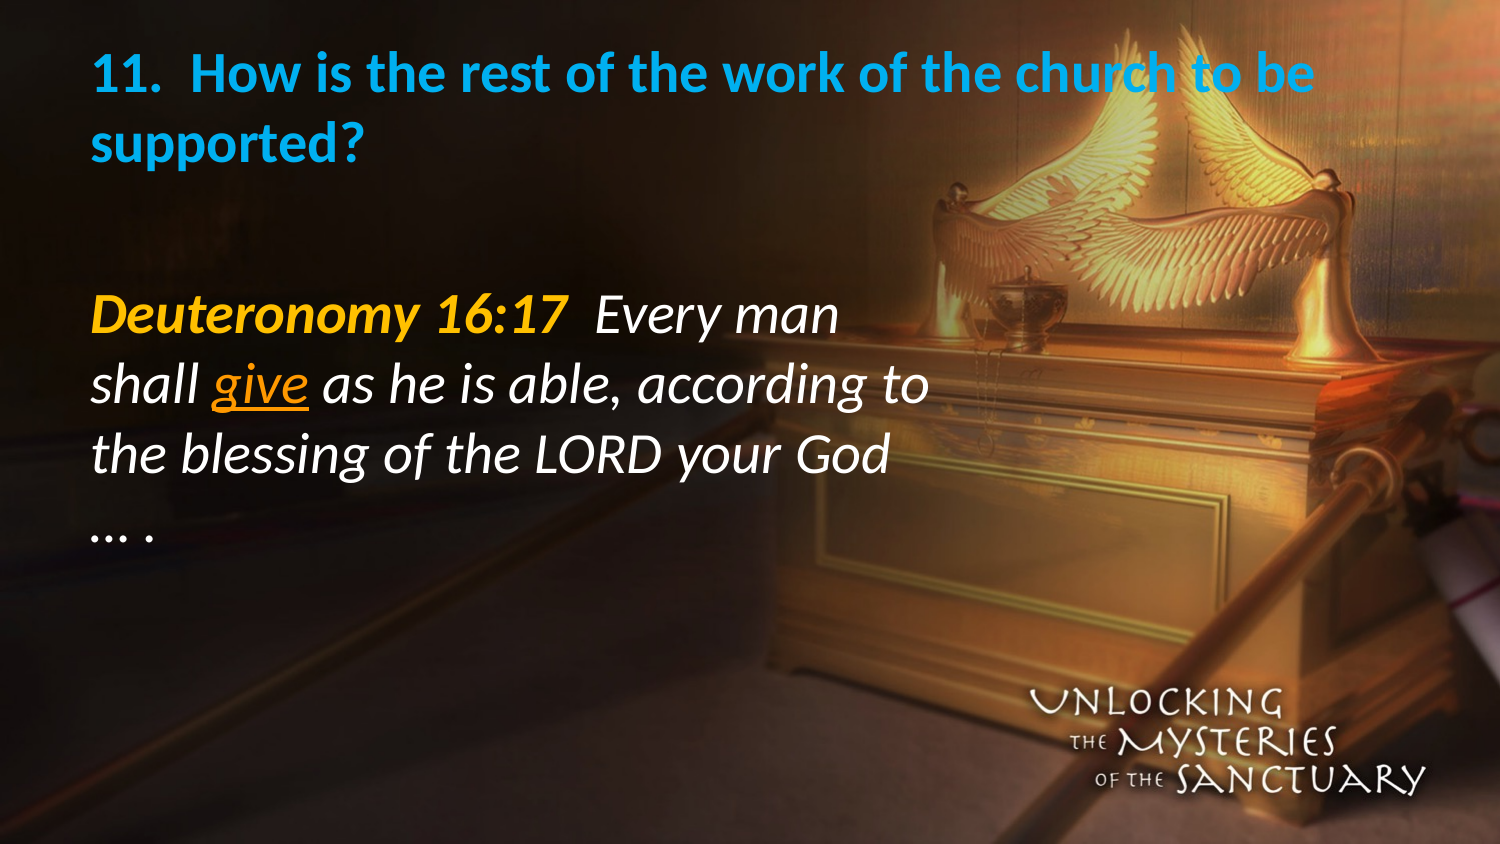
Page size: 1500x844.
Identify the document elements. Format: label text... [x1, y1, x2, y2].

title 11. How is the rest of the work of the church to be supported? [75, 33, 1425, 175]
picture [0, 0, 1500, 844]
list Deuteronomy 16:17 Every man shall give as he is able, according to the blessing of the LORD your God … . [75, 267, 953, 754]
